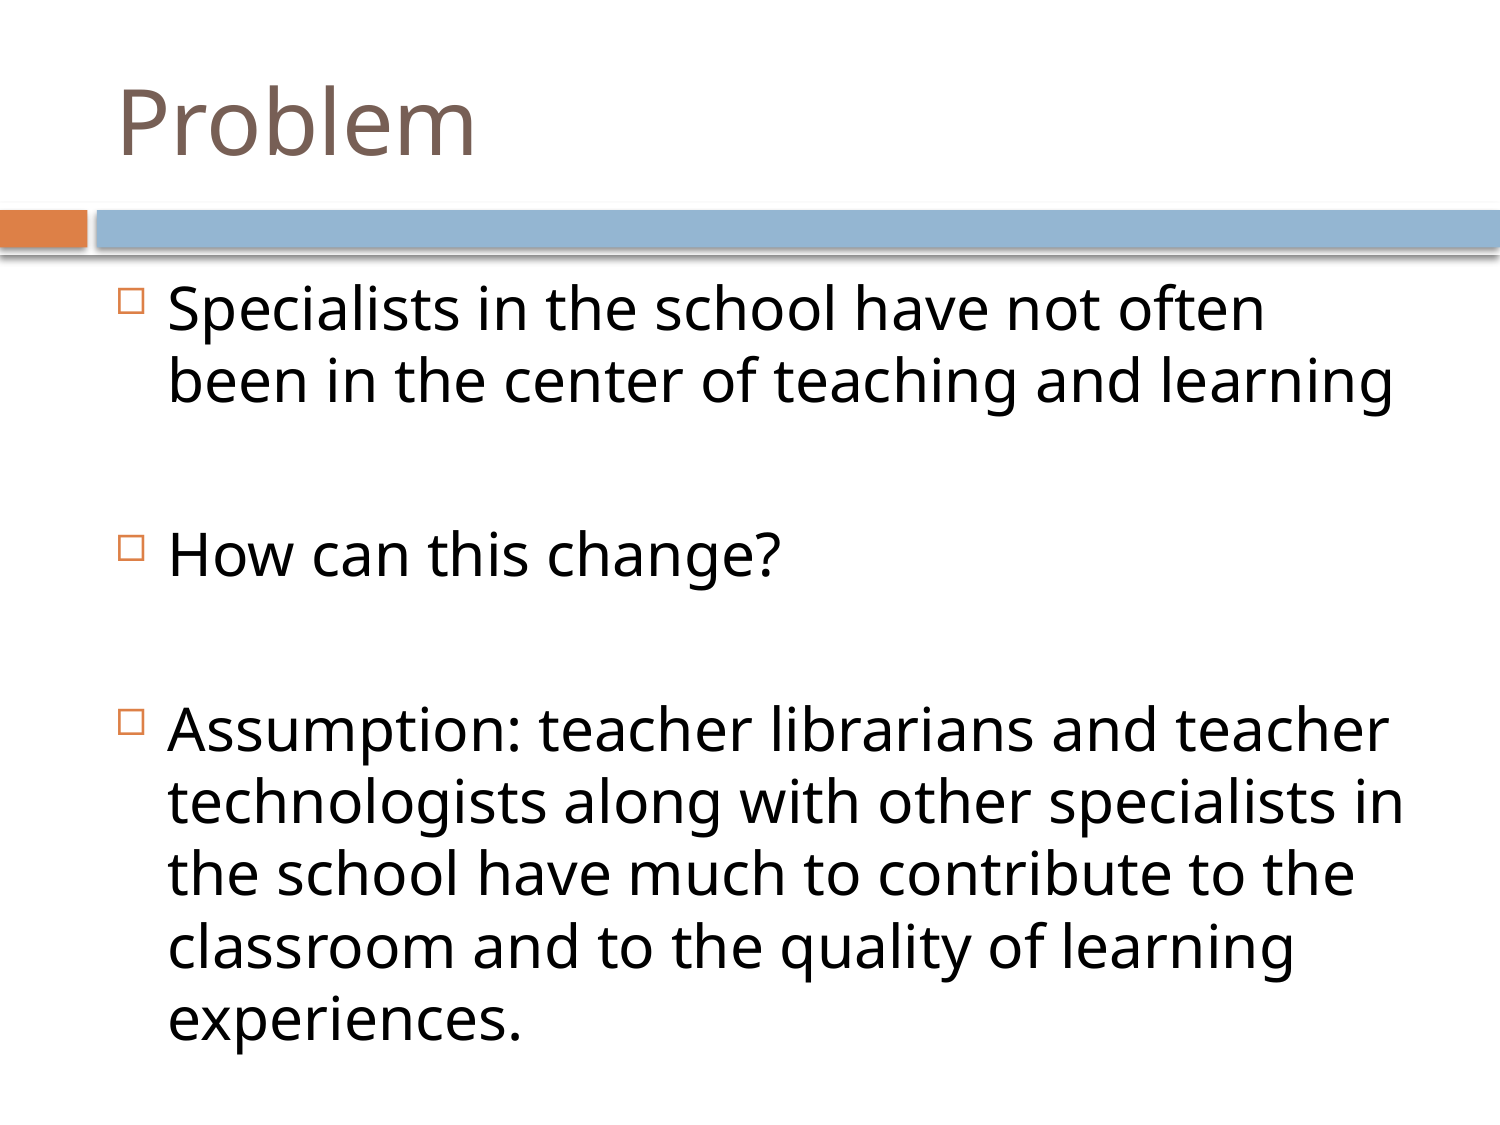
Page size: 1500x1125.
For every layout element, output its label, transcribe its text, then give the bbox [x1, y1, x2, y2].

title Problem [100, 37, 1438, 200]
list Specialists in the school have not often been in the center of teaching and learning How can this change? Assumption: teacher librarians and teacher technologists along with other specialists in the school have much to contribute to the classroom and to the quality of learning experiences. [100, 262, 1438, 1000]
